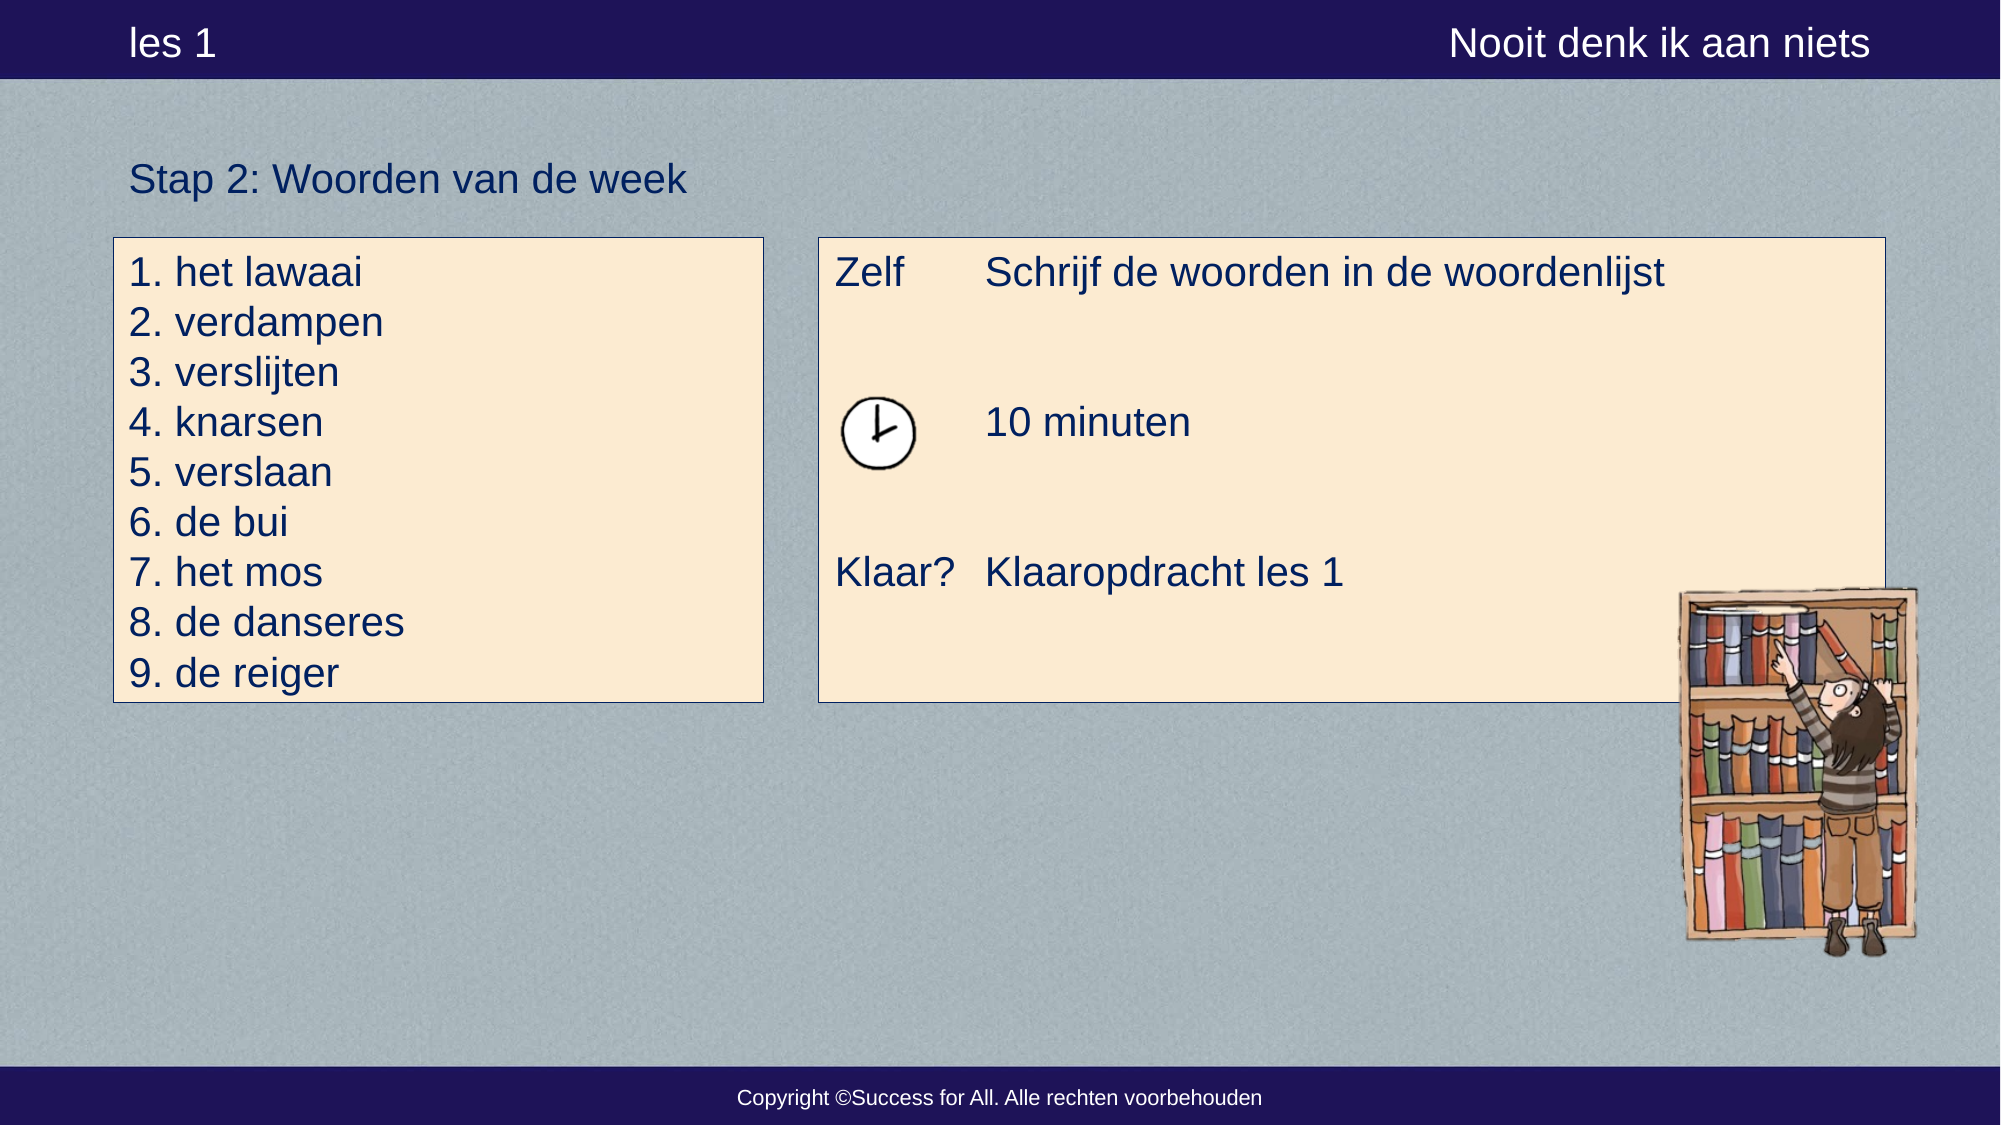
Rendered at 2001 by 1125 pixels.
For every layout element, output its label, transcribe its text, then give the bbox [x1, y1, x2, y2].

text_box Stap 2: Woorden van de week [113, 144, 1635, 210]
text_box Zelf Schrijf de woorden in de woordenlijst 10 minuten Klaar? Klaaropdracht les 1 [818, 237, 1886, 703]
text_box les 1 [114, 8, 354, 73]
text_box 1. het lawaai 2. verdampen 3. verslijten 4. knarsen 5. verslaan 6. de bui 7. het mos 8. de danseres 9. de reiger [113, 237, 764, 703]
text_box Nooit denk ik aan niets [999, 8, 1886, 73]
text_box Copyright ©Success for All. Alle rechten voorbehouden [0, 1076, 2000, 1125]
picture [0, 0, 2001, 1125]
